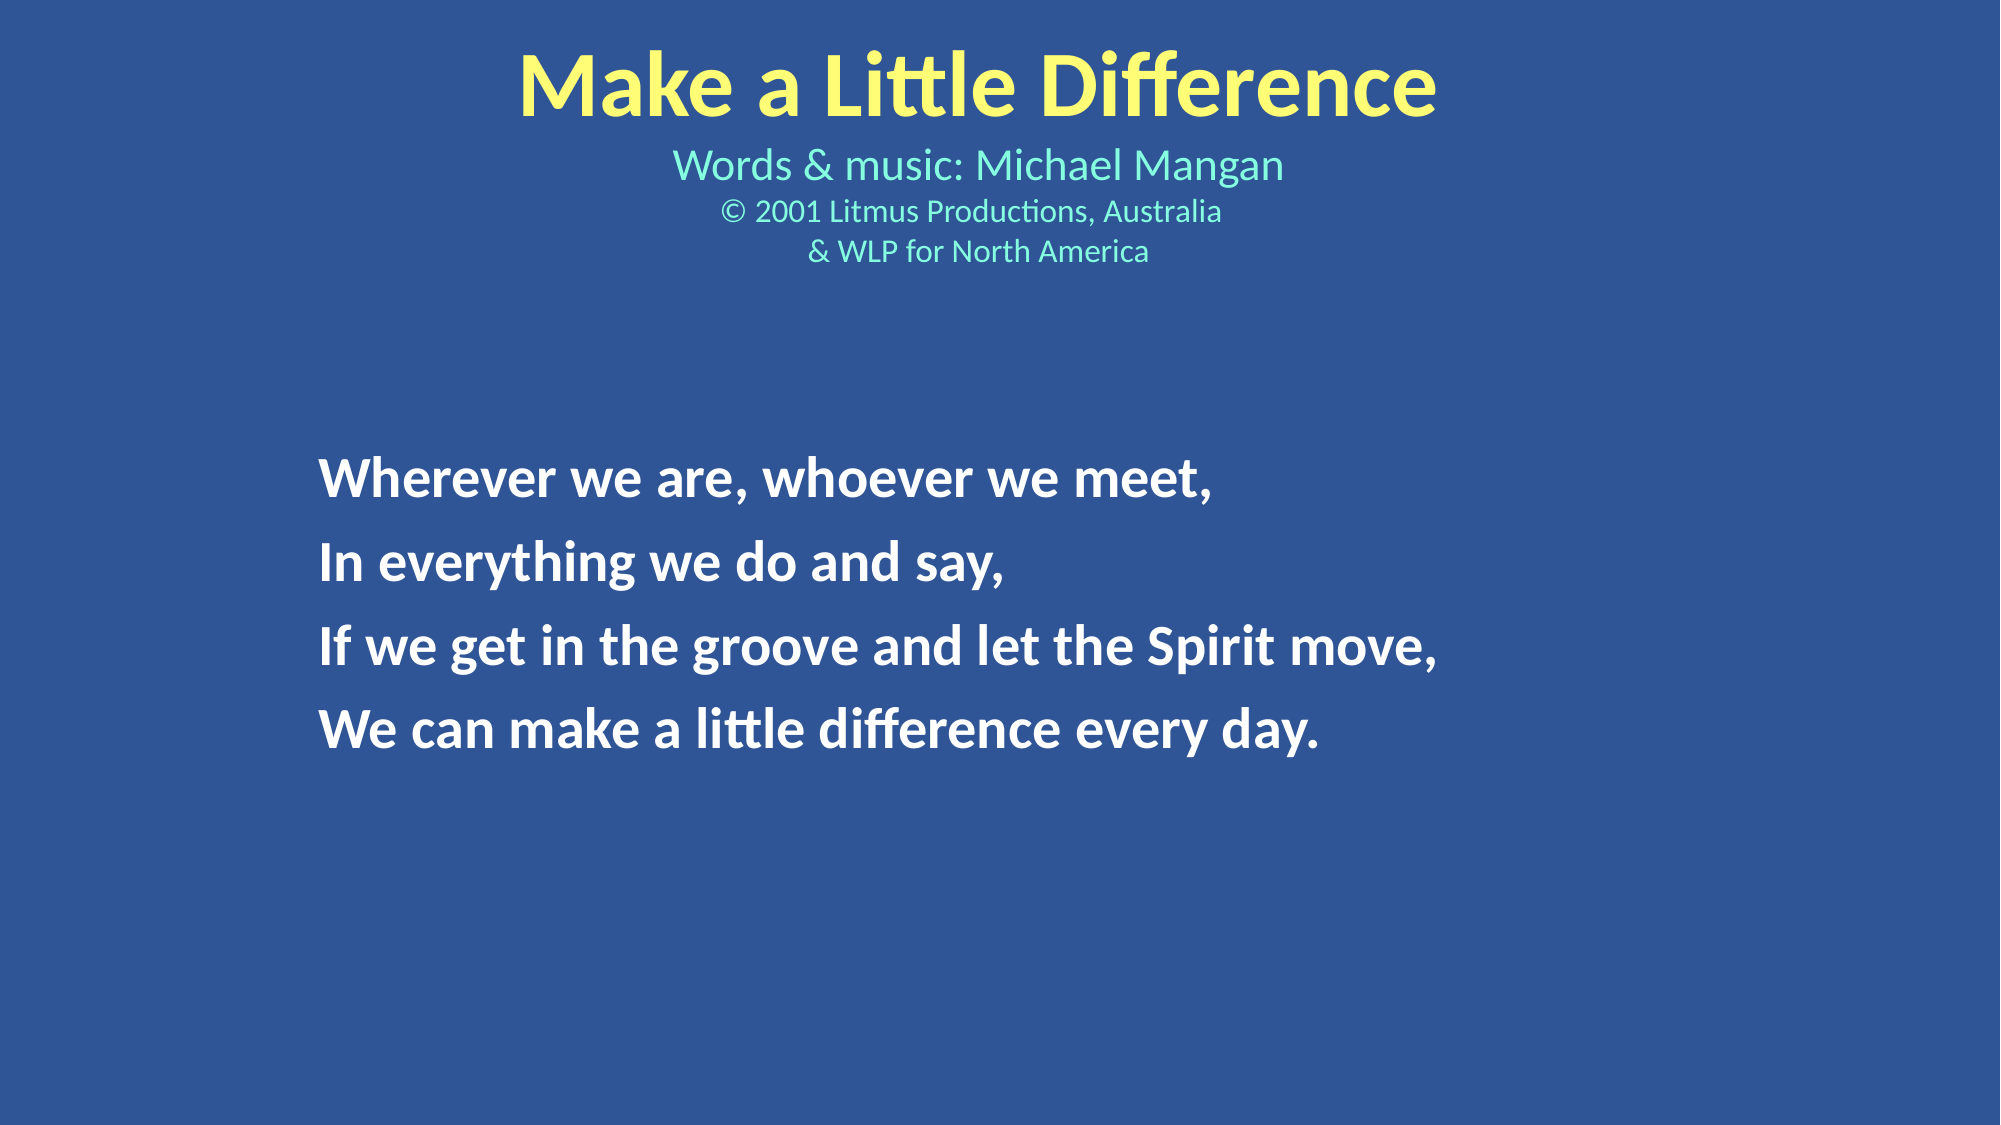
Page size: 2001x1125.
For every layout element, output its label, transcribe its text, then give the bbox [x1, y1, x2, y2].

text_box Make a Little Difference Words & music: Michael Mangan © 2001 Litmus Productions, Australia & WLP for North America [291, 0, 1667, 306]
list Wherever we are, whoever we meet, In everything we do and say, If we get in the groove and let the Spirit move, We can make a little difference every day. [303, 439, 1704, 811]
